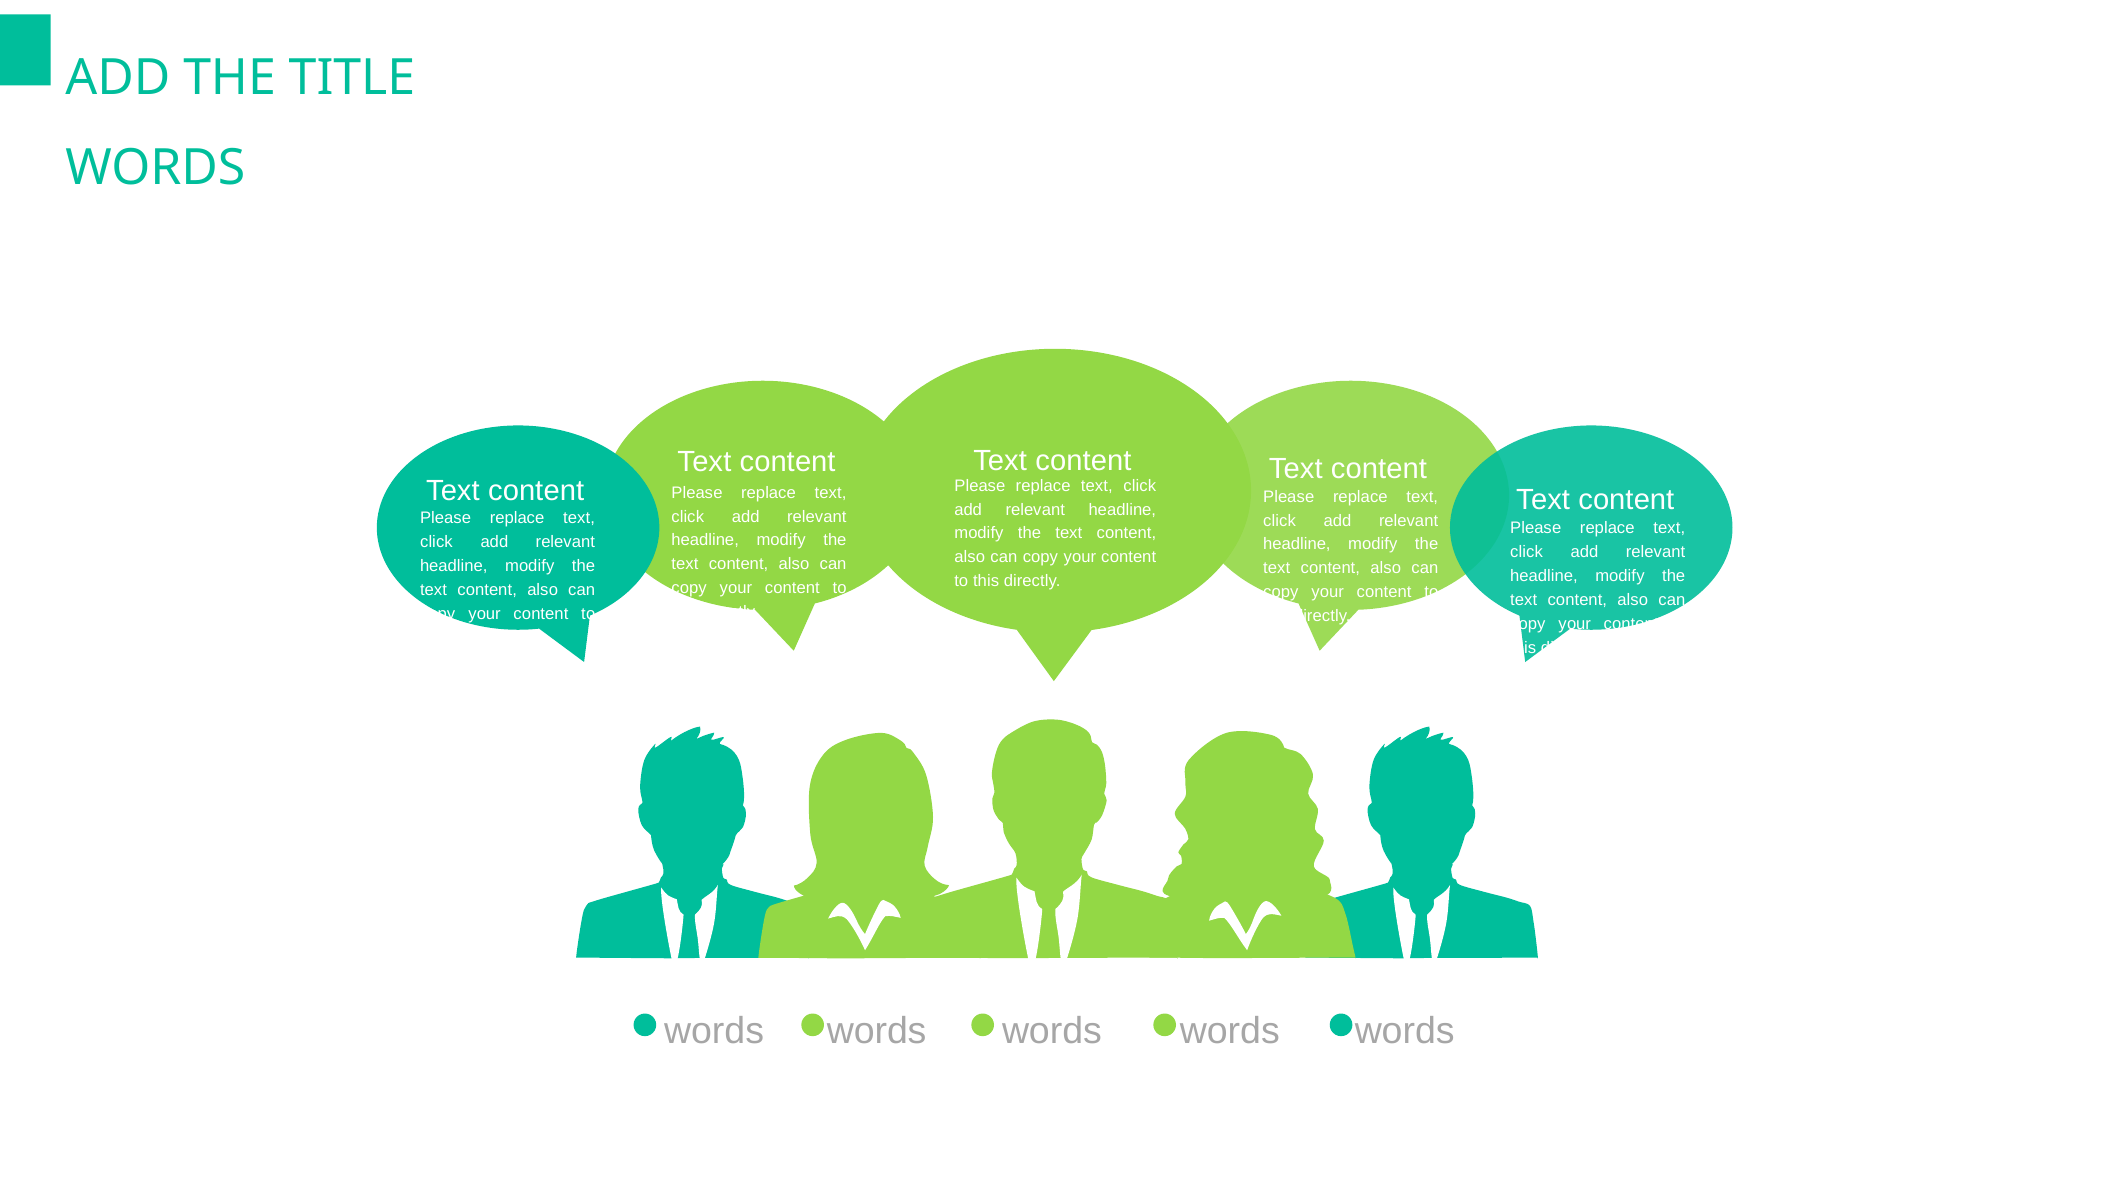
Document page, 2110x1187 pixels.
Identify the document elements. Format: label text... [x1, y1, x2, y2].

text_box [419, 464, 596, 647]
text_box [375, 424, 661, 614]
text_box words [653, 997, 764, 1052]
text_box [1305, 726, 1539, 968]
text_box [800, 1012, 826, 1038]
text_box words [1179, 997, 1280, 1052]
text_box ADD THE TITLE WORDS [50, 7, 583, 202]
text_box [920, 719, 1178, 971]
text_box [970, 1012, 996, 1038]
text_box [1178, 731, 1356, 959]
text_box [1448, 424, 1734, 613]
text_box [671, 434, 847, 621]
text_box [884, 347, 1228, 683]
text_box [758, 732, 920, 959]
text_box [1510, 472, 1686, 657]
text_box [1263, 442, 1439, 625]
text_box [1523, 657, 1534, 664]
text_box [1152, 1012, 1178, 1038]
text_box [576, 726, 809, 968]
text_box words [826, 997, 927, 1052]
text_box words [1002, 997, 1103, 1052]
text_box [764, 621, 809, 653]
text_box [562, 647, 588, 664]
text_box [1191, 379, 1497, 592]
text_box [1328, 1012, 1354, 1038]
text_box [1307, 625, 1346, 653]
text_box [615, 379, 923, 594]
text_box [954, 433, 1157, 590]
text_box words [1354, 997, 1455, 1052]
text_box [632, 1012, 653, 1038]
